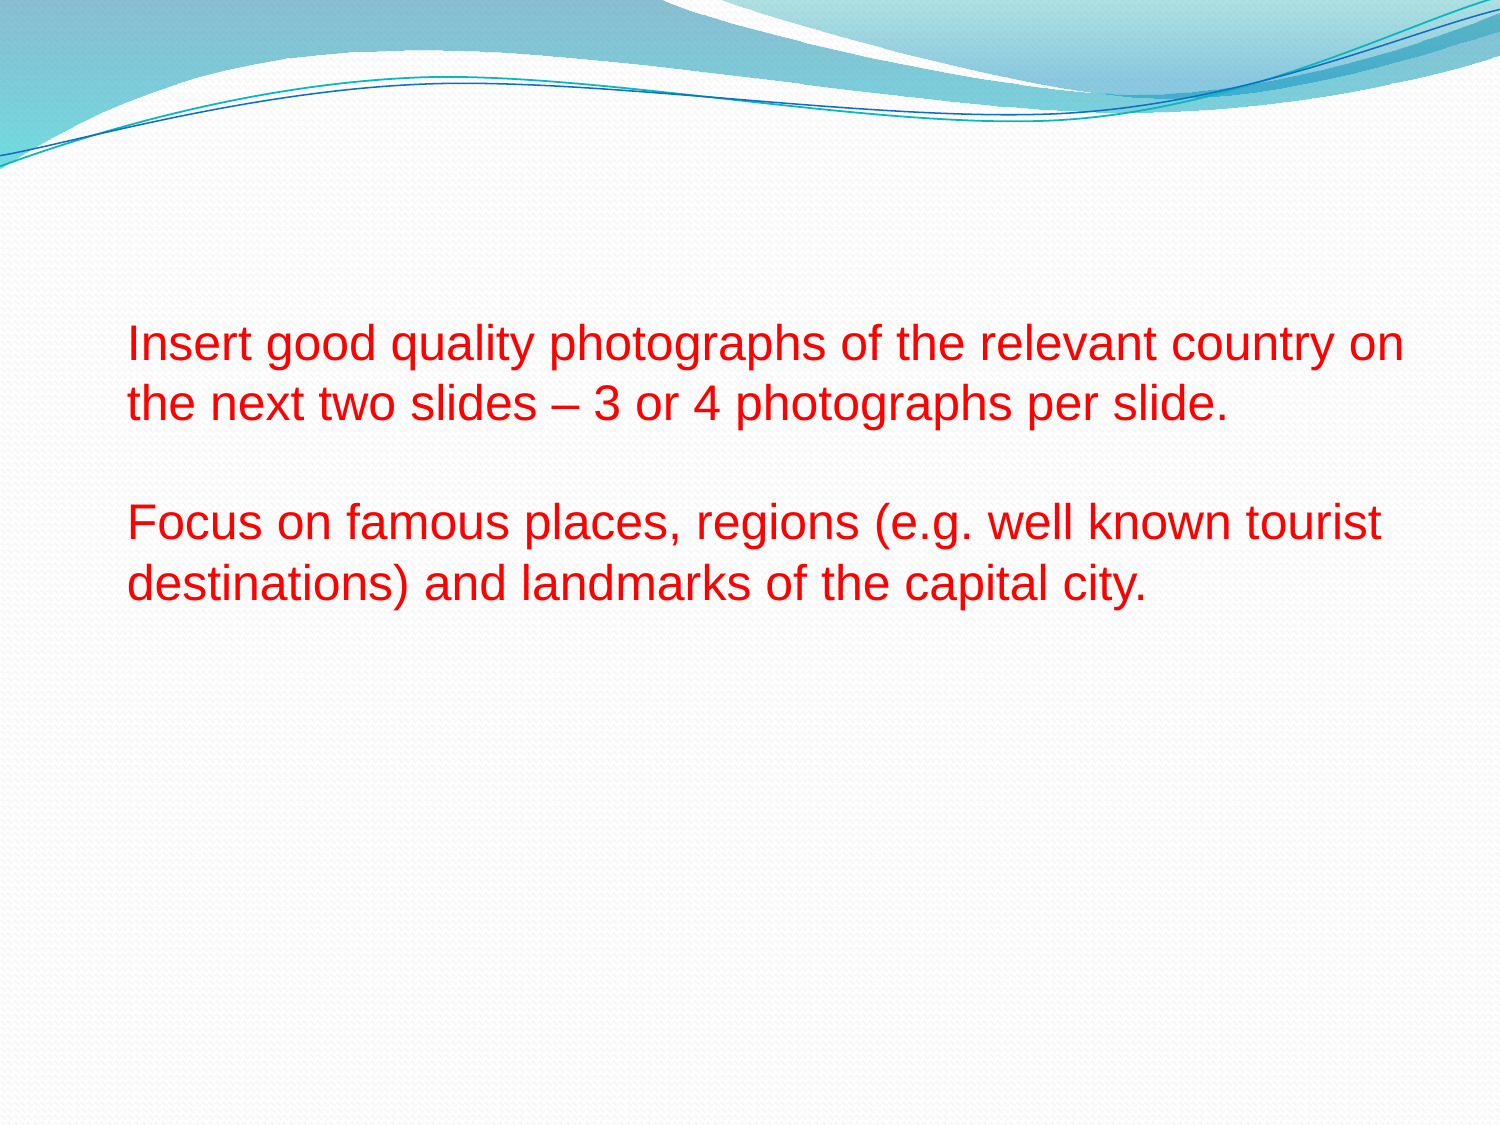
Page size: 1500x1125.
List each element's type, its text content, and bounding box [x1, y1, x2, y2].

text_box Insert good quality photographs of the relevant country on the next two slides – 3 or 4 photographs per slide. Focus on famous places, regions (e.g. well known tourist destinations) and landmarks of the capital city. [112, 302, 1424, 618]
